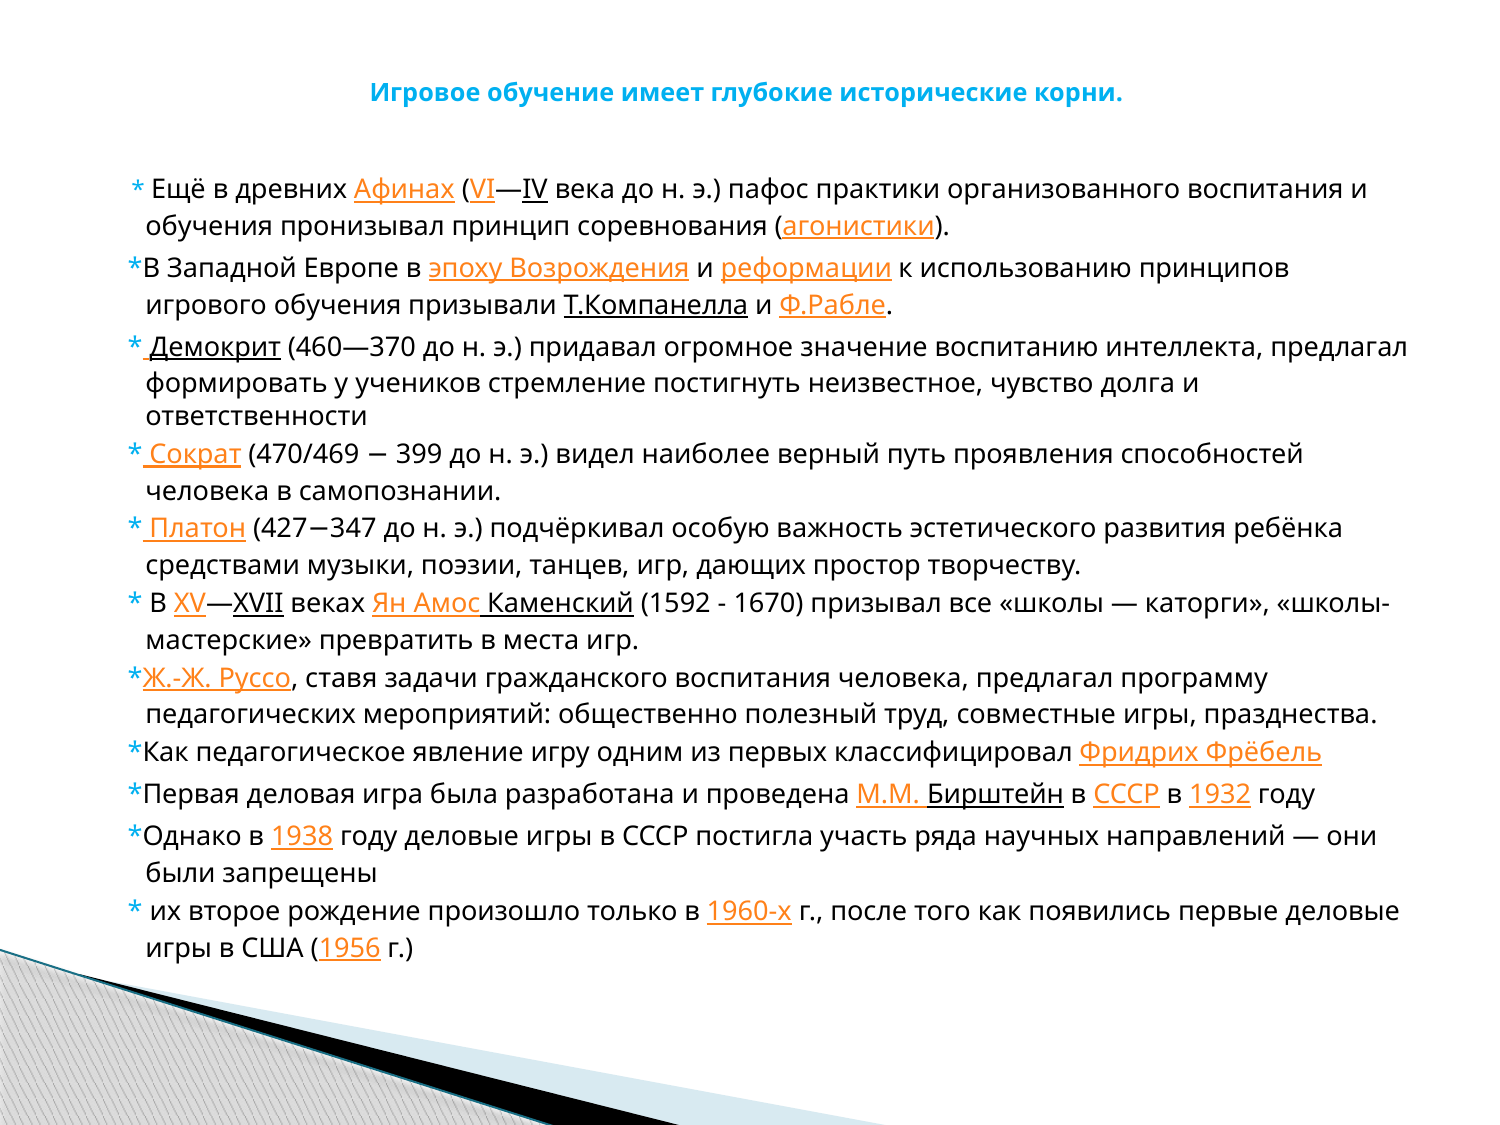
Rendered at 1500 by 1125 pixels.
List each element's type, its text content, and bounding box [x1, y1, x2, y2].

title Игровое обучение имеет глубокие исторические корни. [75, 23, 1425, 164]
list * Ещё в древних Афинах (VI—IV века до н. э.) пафос практики организованного воспитания и обучения пронизывал принцип соревнования (агонистики). *В Западной Европе в эпоху Возрождения и реформации к использованию принципов игрового обучения призывали Т.Компанелла и Ф.Рабле. * Демокрит (460—370 до н. э.) придавал огромное значение воспитанию интеллекта, предлагал формировать у учеников стремление постигнуть неизвестное, чувство долга и ответственности * Сократ (470/469 − 399 до н. э.) видел наиболее верный путь проявления способностей человека в самопознании. * Платон (427−347 до н. э.) подчёркивал особую важность эстетического развития ребёнка средствами музыки, поэзии, танцев, игр, дающих простор творчеству. * В XV—XVII веках Ян Амос Каменский (1592 - 1670) призывал все «школы — каторги», «школы-мастерские» превратить в места игр. *Ж.-Ж. Руссо, ставя задачи гражданского воспитания человека, предлагал программу педагогических мероприятий: общественно полезный труд, совместные игры, празднества. *Как педагогическое явление игру одним из первых классифицировал Фридрих Фрёбель *Первая деловая игра была разработана и проведена М.М. Бирштейн в СССР в 1932 году *Однако в 1938 году деловые игры в СССР постигла участь ряда научных направлений — они были запрещены * их второе рождение произошло только в 1960-х г., после того как появились первые деловые игры в США (1956 г.) [75, 164, 1425, 986]
